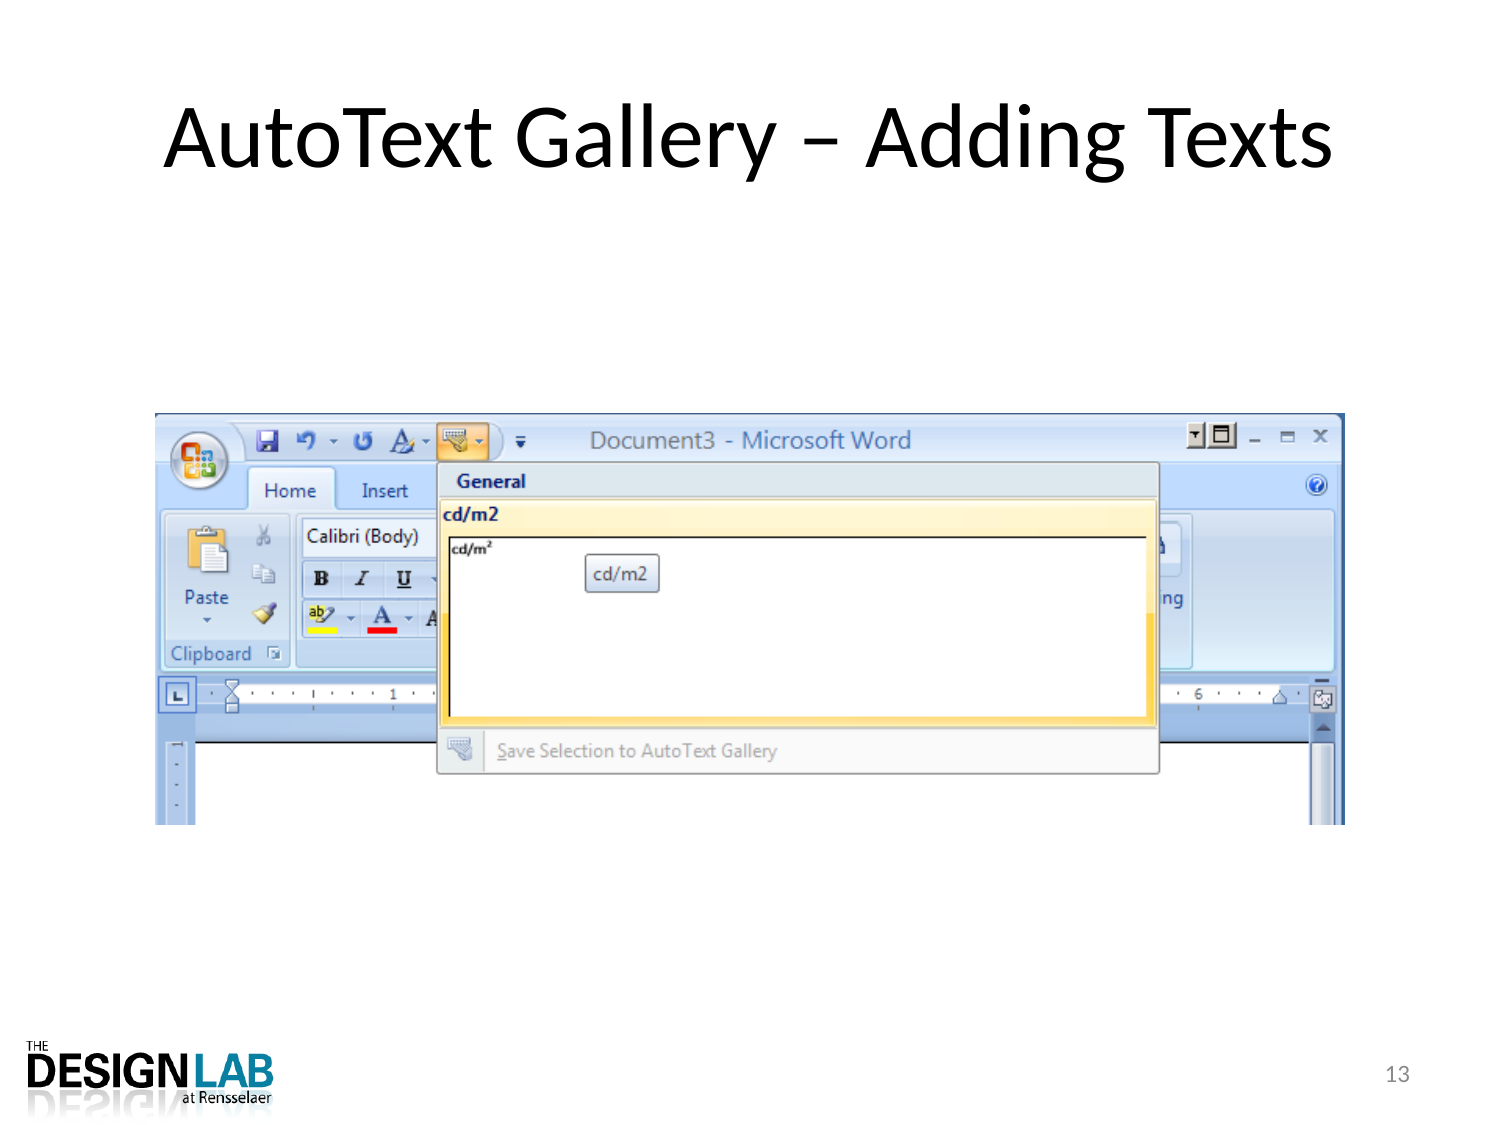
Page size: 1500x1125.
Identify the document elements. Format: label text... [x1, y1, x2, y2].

title AutoText Gallery – Adding Texts [75, 37, 1425, 225]
picture [24, 1037, 275, 1125]
picture [155, 413, 1345, 826]
slide_number 13 [1074, 1042, 1425, 1103]
